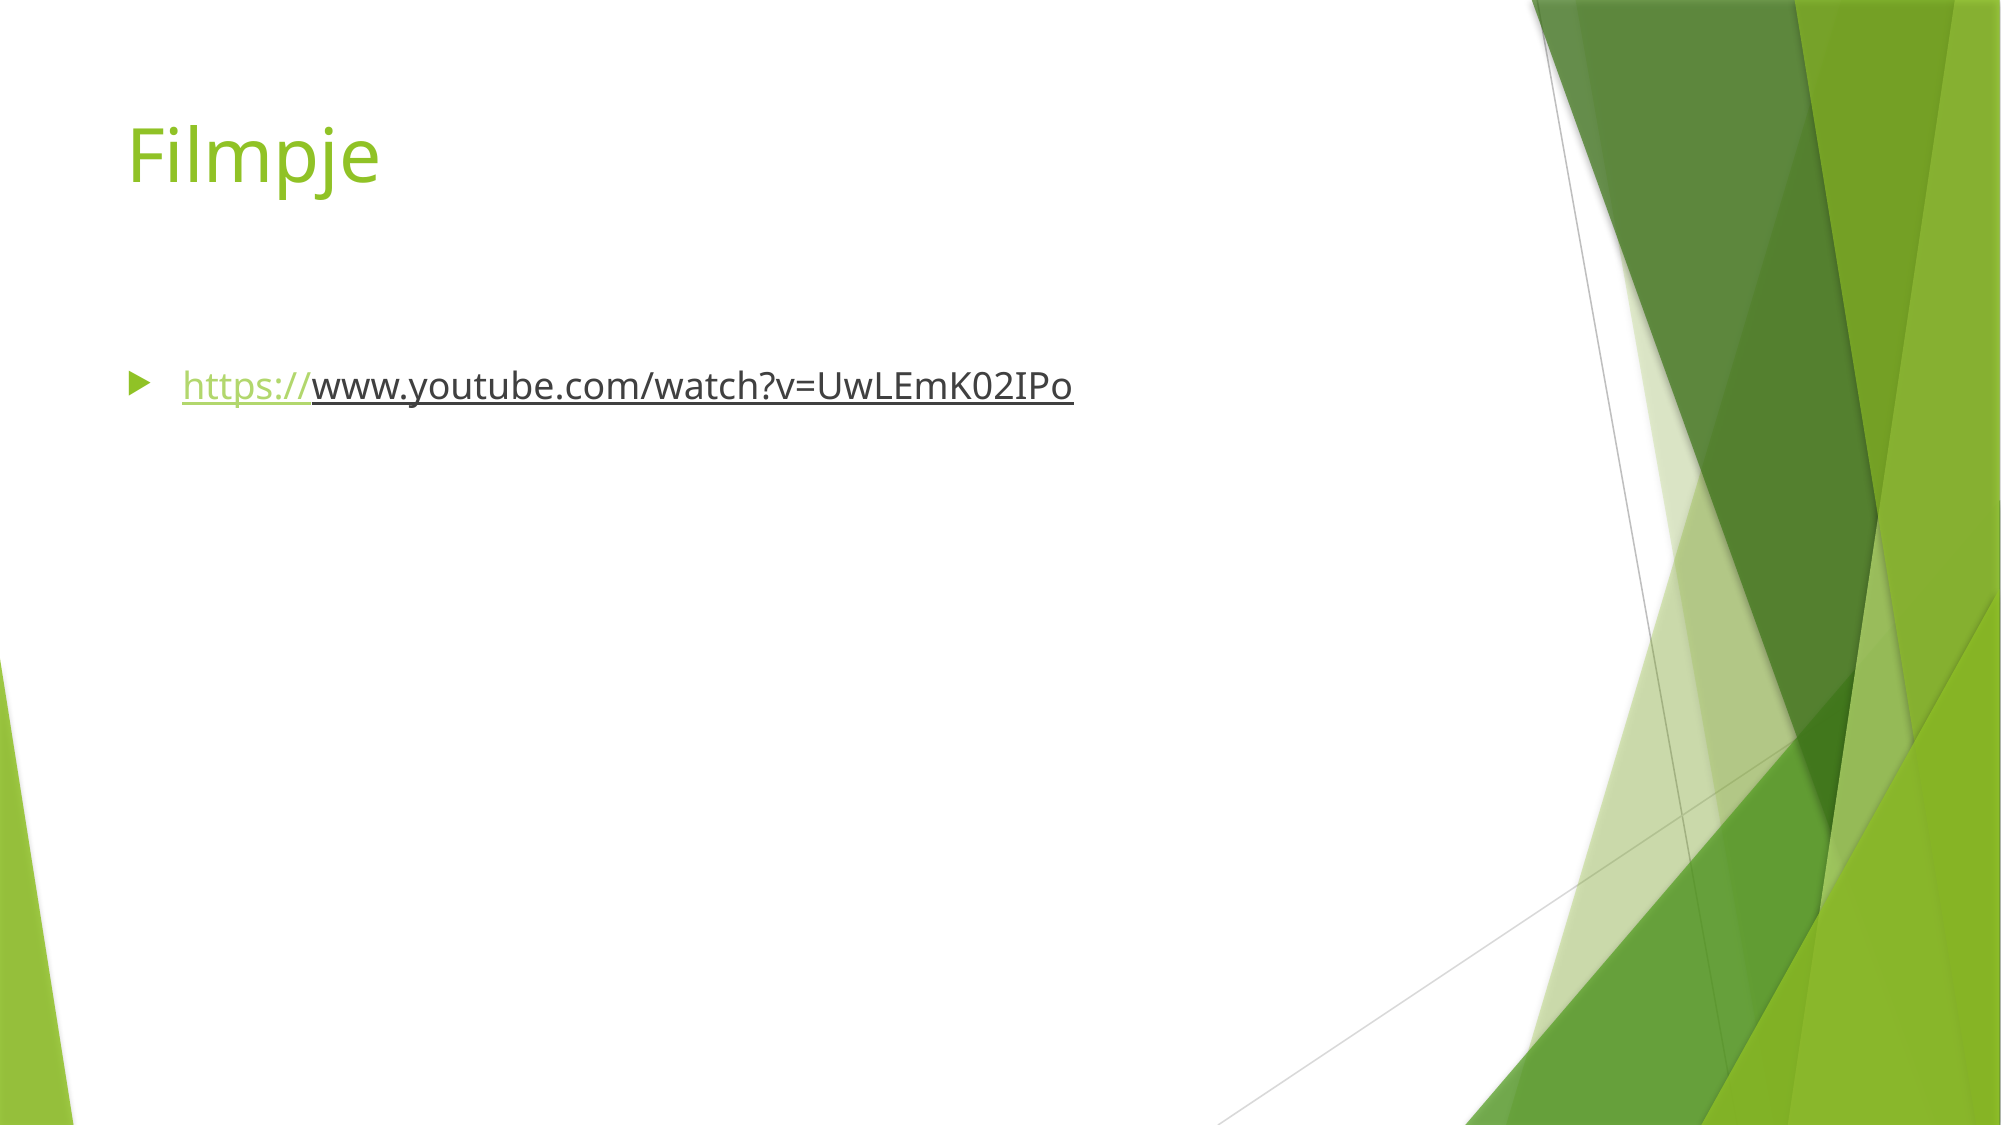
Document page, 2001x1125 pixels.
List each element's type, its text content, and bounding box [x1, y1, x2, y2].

list https://www.youtube.com/watch?v=UwLEmK02IPo [111, 354, 1522, 992]
title Filmpje [111, 99, 1522, 317]
